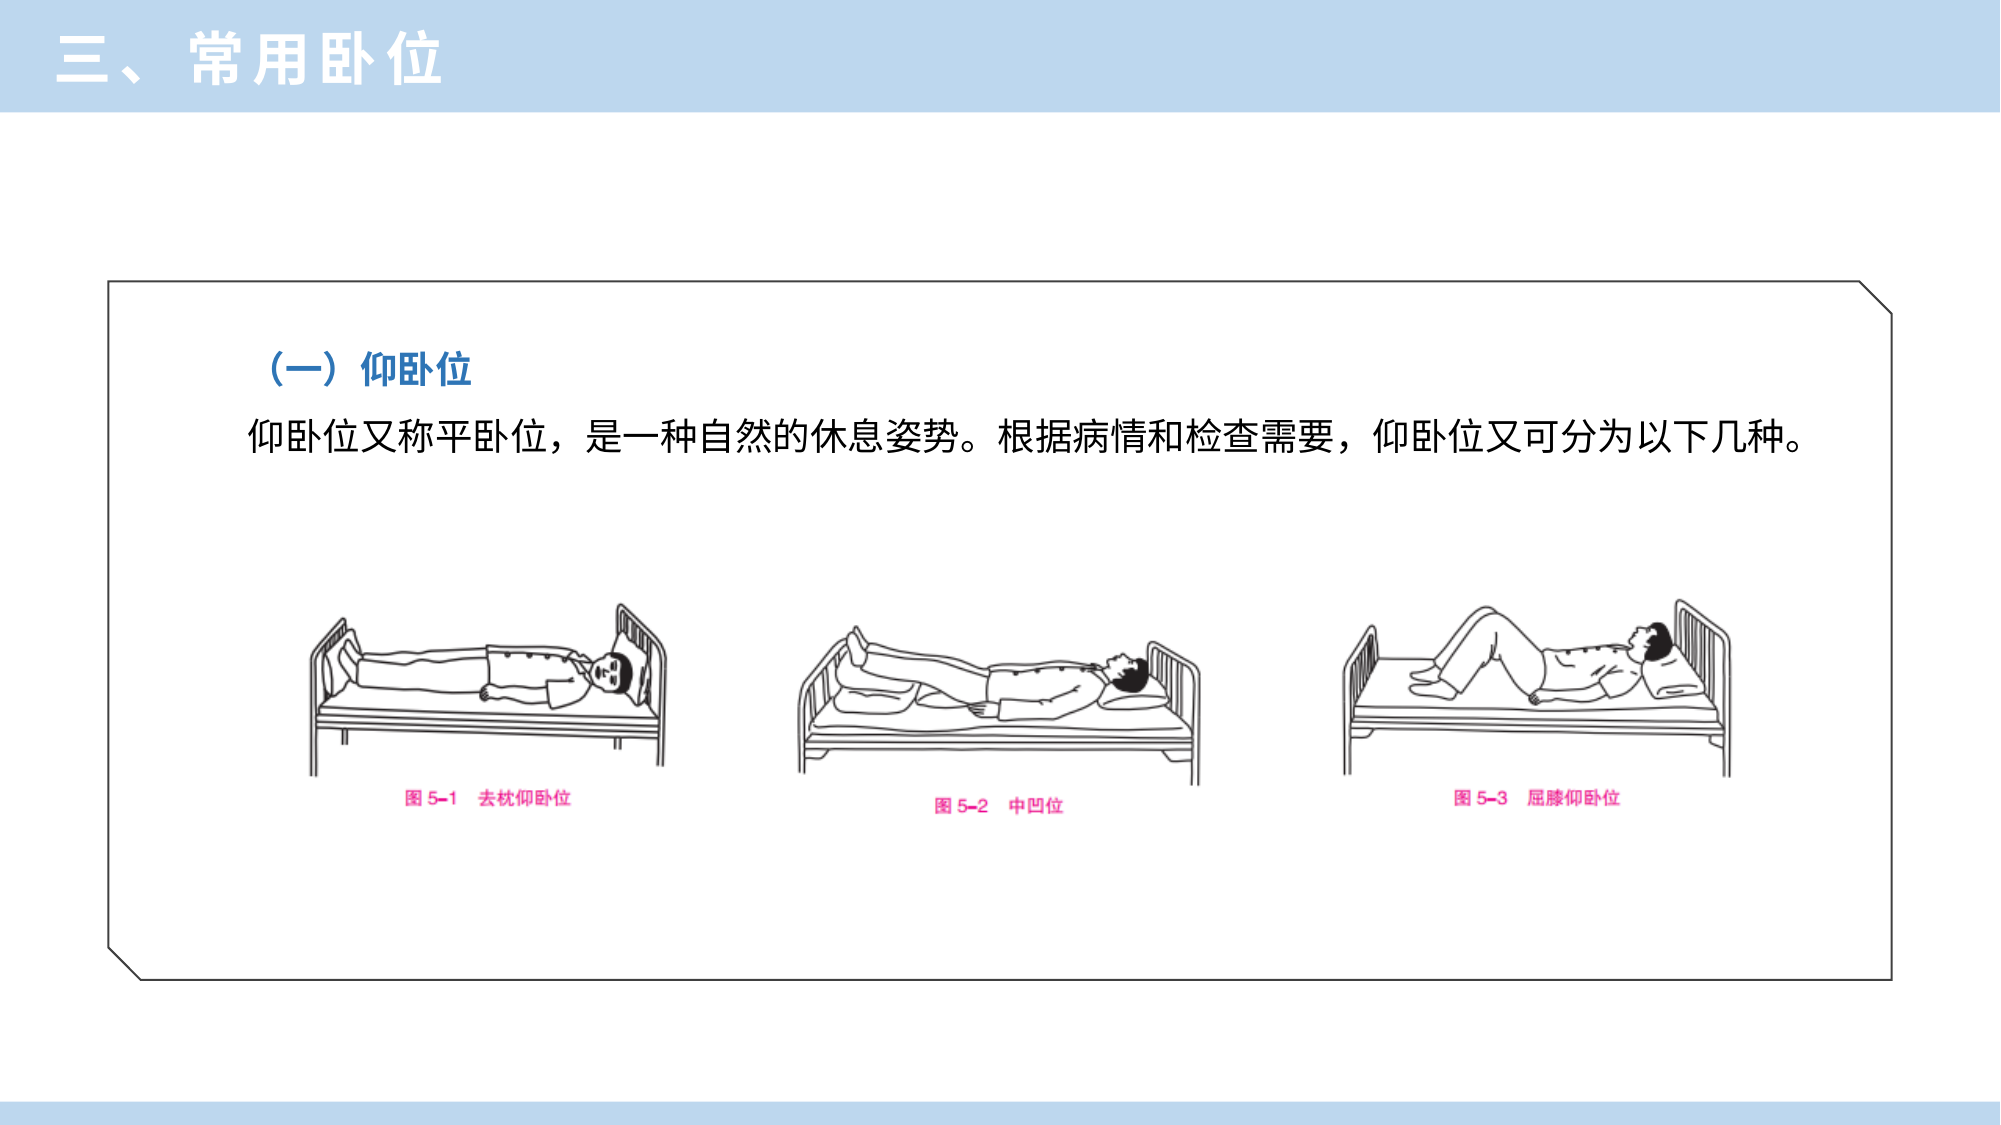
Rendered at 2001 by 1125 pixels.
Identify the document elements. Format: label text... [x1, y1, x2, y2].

text_box 三、常用卧位 [41, 16, 456, 98]
text_box [107, 280, 1893, 981]
picture [1297, 593, 1762, 825]
picture [782, 624, 1218, 822]
picture [292, 593, 686, 822]
text_box （一）仰卧位 仰卧位又称平卧位，是一种自然的休息姿势。根据病情和检查需要，仰卧位又可分为以下几种。 [158, 316, 1842, 466]
